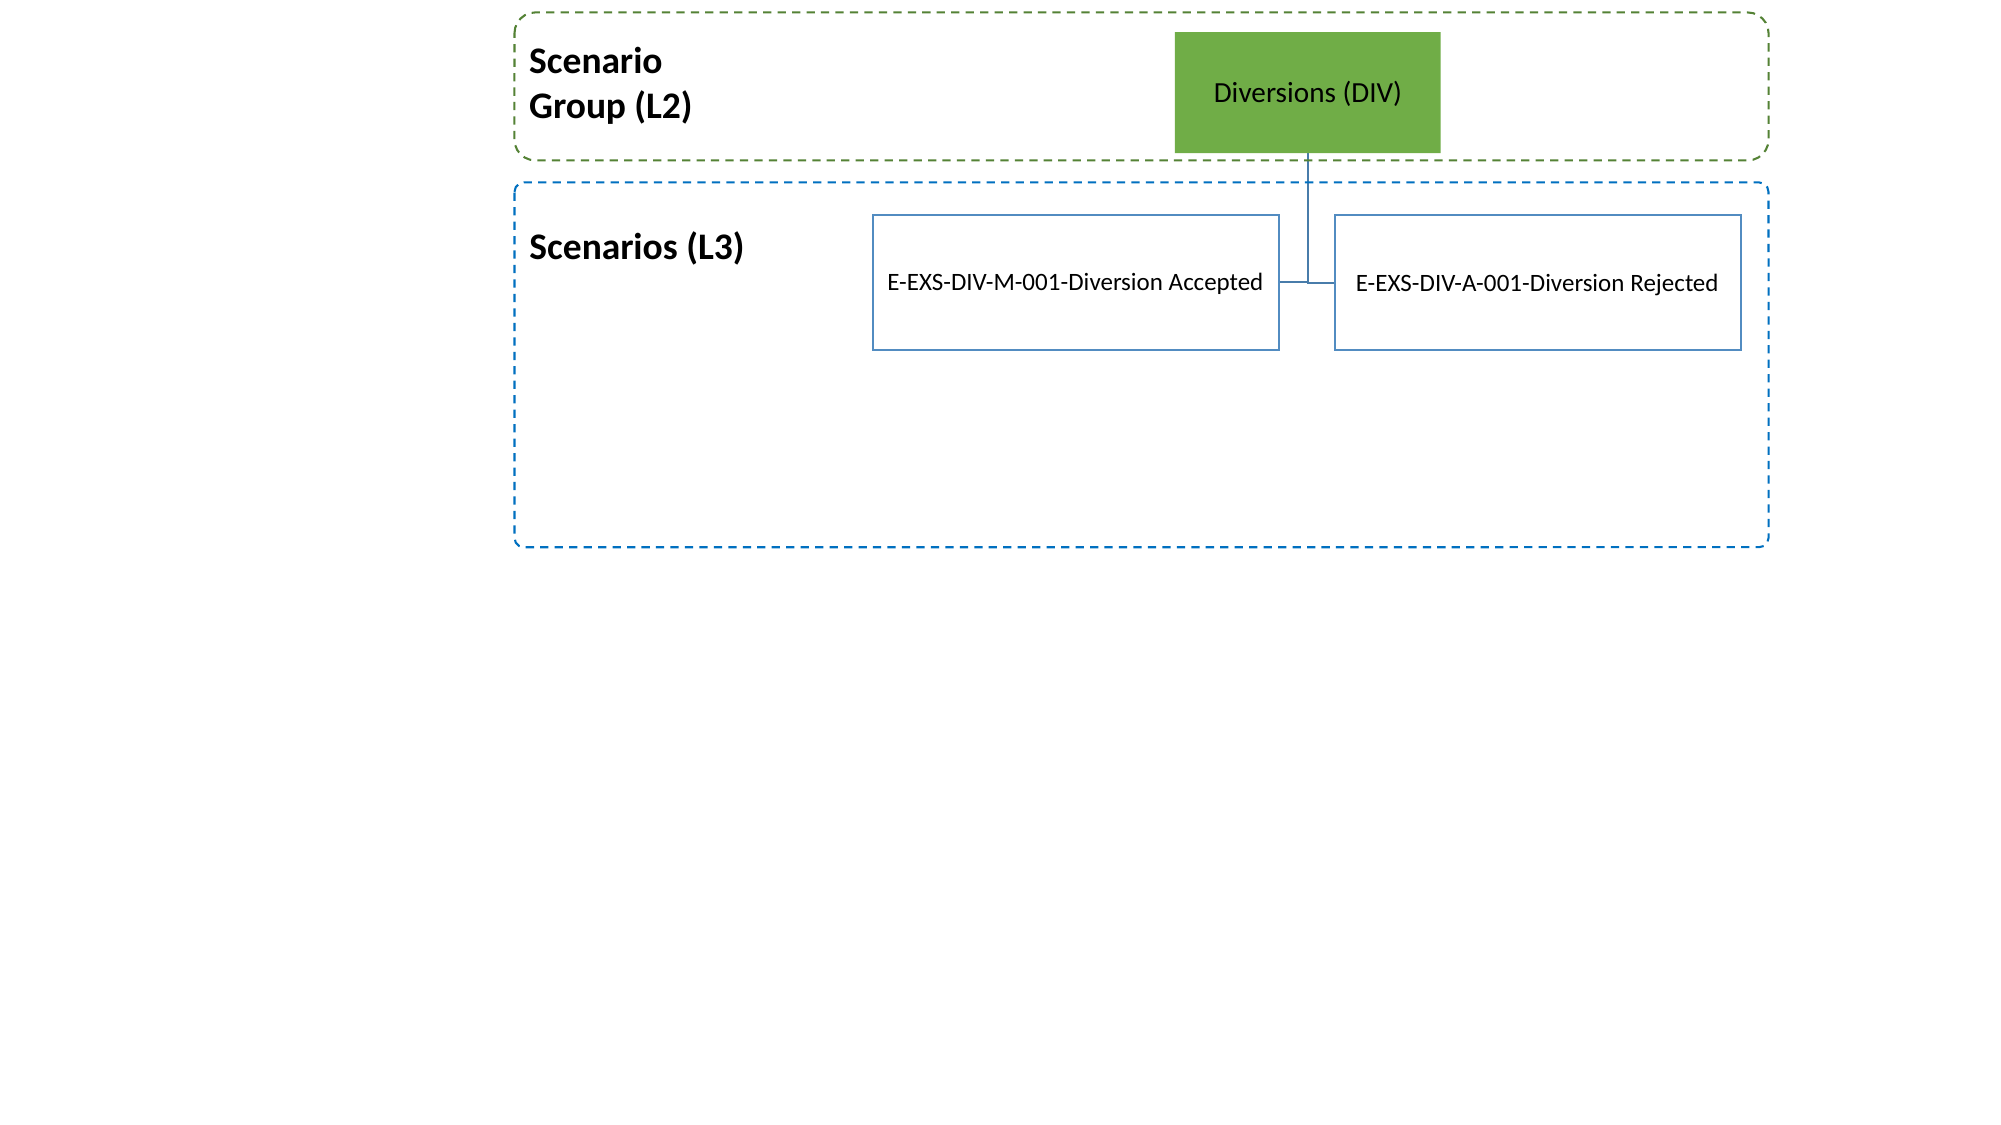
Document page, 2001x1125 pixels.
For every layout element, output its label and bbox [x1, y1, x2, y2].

text_box [514, 12, 1769, 548]
